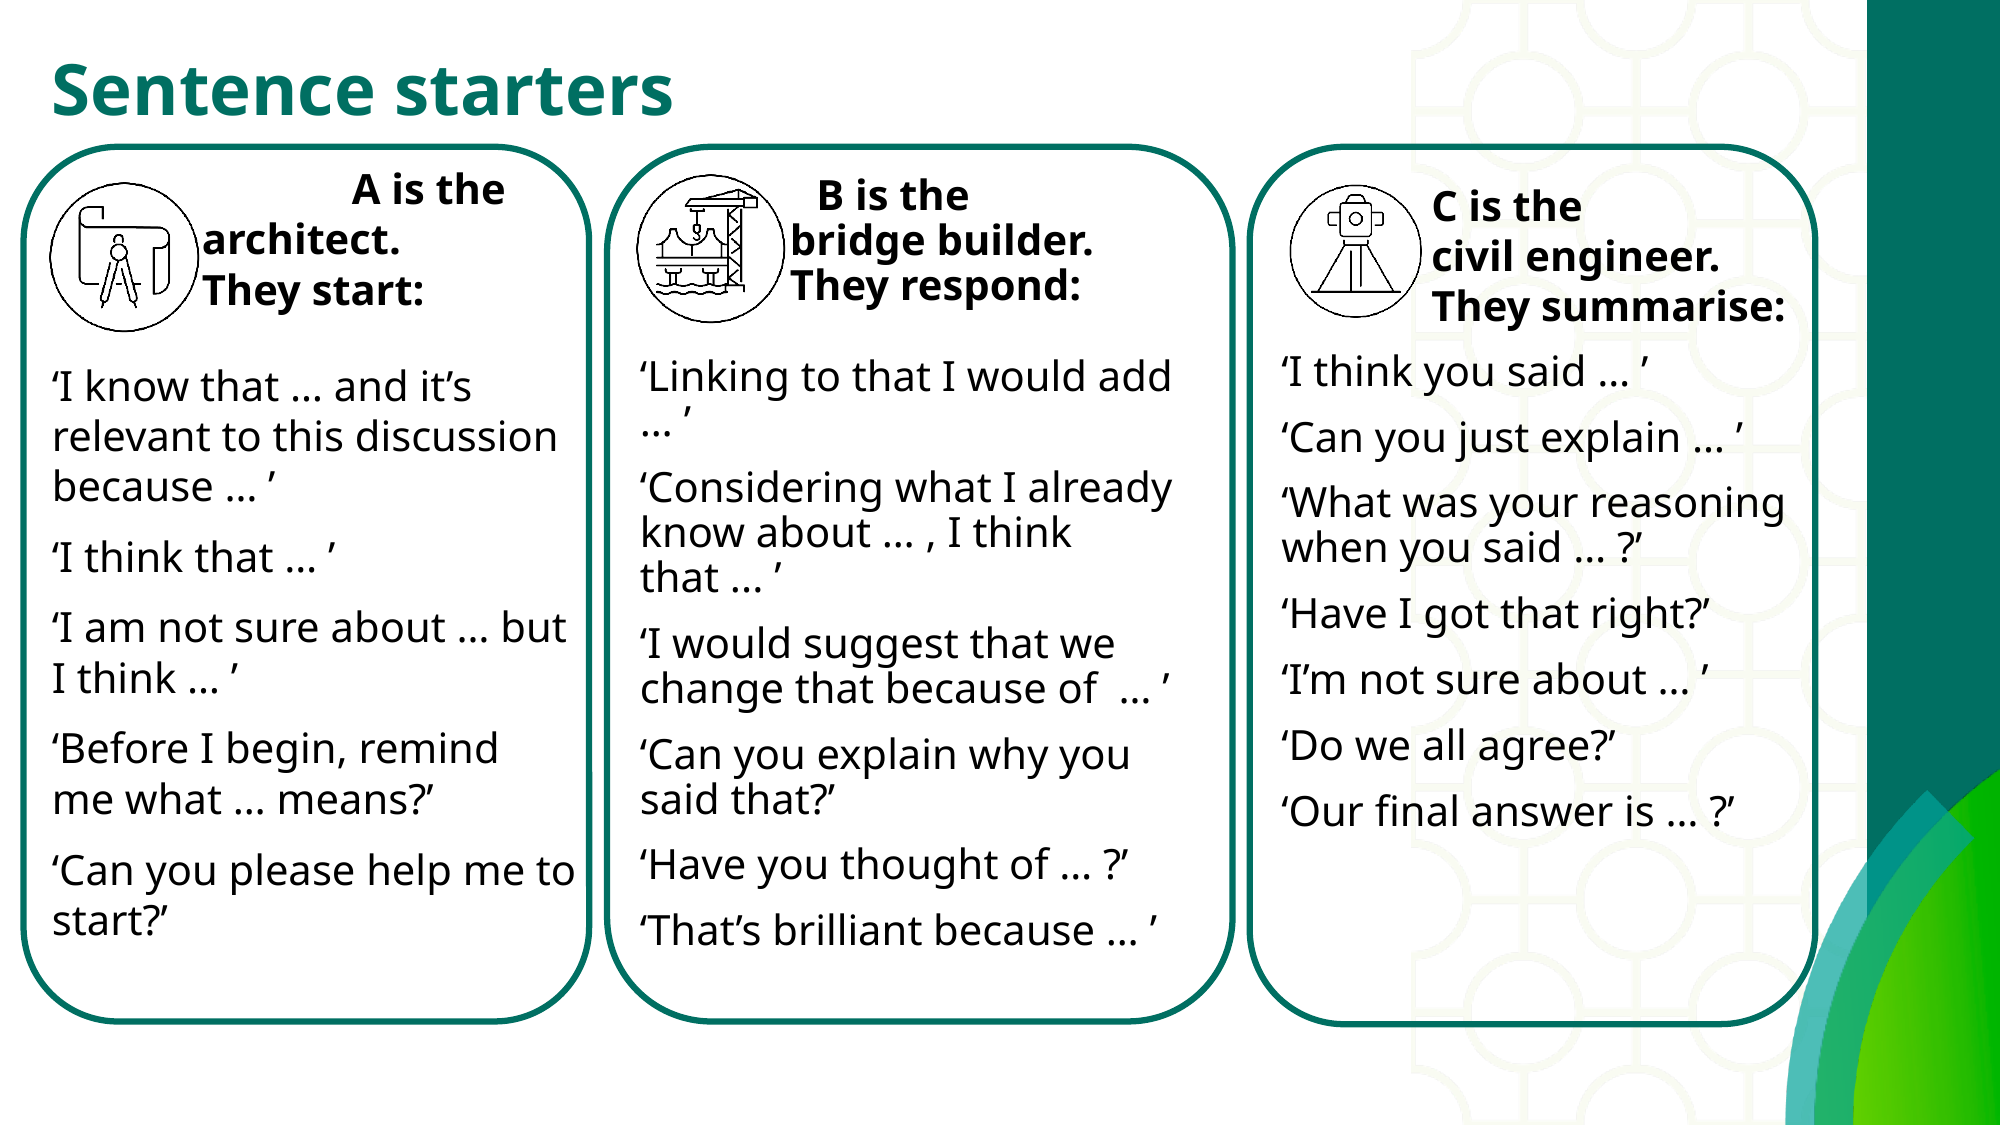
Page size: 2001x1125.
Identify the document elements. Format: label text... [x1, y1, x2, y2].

picture [629, 167, 792, 331]
picture [42, 175, 206, 339]
text_box [1847, 88, 1980, 768]
text_box C is the civil engineer. They summarise: ‘I think you said … ’ ‘Can you just explain … ’ ‘What was your reasoning when you said … ?’ ‘Have I got that right?’ ‘I’m not sure about … ’ ‘Do we all agree?’ ‘Our final answer is … ?’ [1266, 171, 1836, 843]
text_box [1279, 145, 1786, 171]
picture [1411, 0, 2001, 1125]
list A is the architect. They start: ‘I know that … and it’s relevant to this discussion because … ’ ‘I think that … ’ ‘I am not sure about … but I think … ’ ‘Before I begin, remind me what … means?’ ‘Can you please help me to start?’ [51, 65, 592, 1042]
title Sentence starters [51, 54, 1706, 128]
text_box [606, 190, 625, 978]
text_box [1217, 194, 1234, 974]
text_box [1248, 186, 1817, 1026]
text_box [22, 183, 51, 996]
text_box B is the bridge builder. They respond: ‘Linking to that I would add … ’ ‘Considering what I already know about … , I think that ... ’ ‘I would suggest that we change that because of … ’ ‘Can you explain why you said that?’ ‘Have you thought of … ?’ ‘That’s brilliant because … ’ [625, 167, 1217, 1079]
text_box [647, 145, 1192, 167]
picture [1283, 179, 1428, 324]
